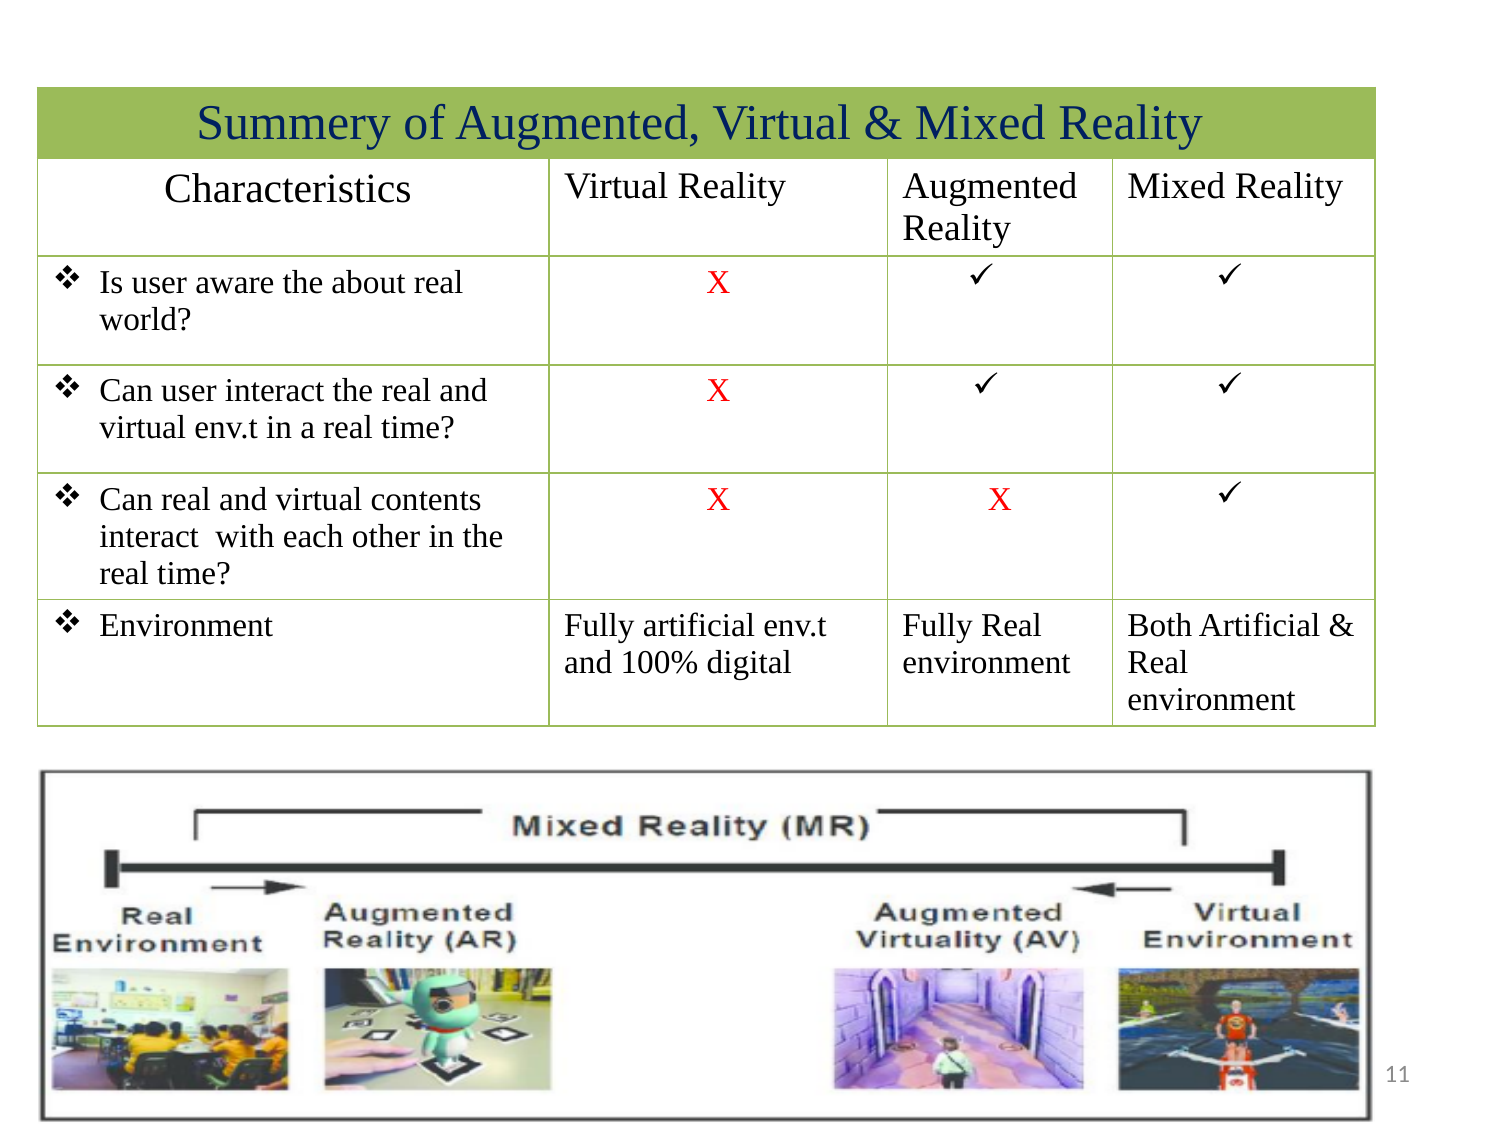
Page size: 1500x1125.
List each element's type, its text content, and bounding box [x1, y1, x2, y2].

table_cell X [550, 257, 887, 364]
table_cell Characteristics [38, 159, 548, 255]
table_cell [1113, 366, 1374, 472]
table_cell X [550, 474, 887, 599]
table_cell Both Artificial & Real environment [1113, 600, 1374, 725]
table_cell [1113, 257, 1374, 364]
slide_number 11 [1379, 1042, 1425, 1103]
table_cell Augmented Reality [888, 159, 1112, 255]
table_cell [888, 366, 1112, 472]
table_cell [1113, 474, 1374, 599]
table_cell [888, 257, 1112, 364]
table_cell Fully Real environment [888, 600, 1112, 725]
table_cell Virtual Reality [550, 159, 887, 255]
table_cell Mixed Reality [1113, 159, 1374, 255]
table_cell X [888, 474, 1112, 599]
table_cell Is user aware the about real world? [38, 257, 548, 364]
table_cell Can user interact the real and virtual env.t in a real time? [38, 366, 548, 472]
table_cell X [550, 366, 887, 472]
picture [37, 766, 1376, 1125]
table_cell Environment [38, 600, 548, 725]
table_header Summery of Augmented, Virtual & Mixed Reality [38, 88, 1374, 157]
table_cell Can real and virtual contents interact with each other in the real time? [38, 474, 548, 599]
table_cell Fully artificial env.t and 100% digital [550, 600, 887, 725]
